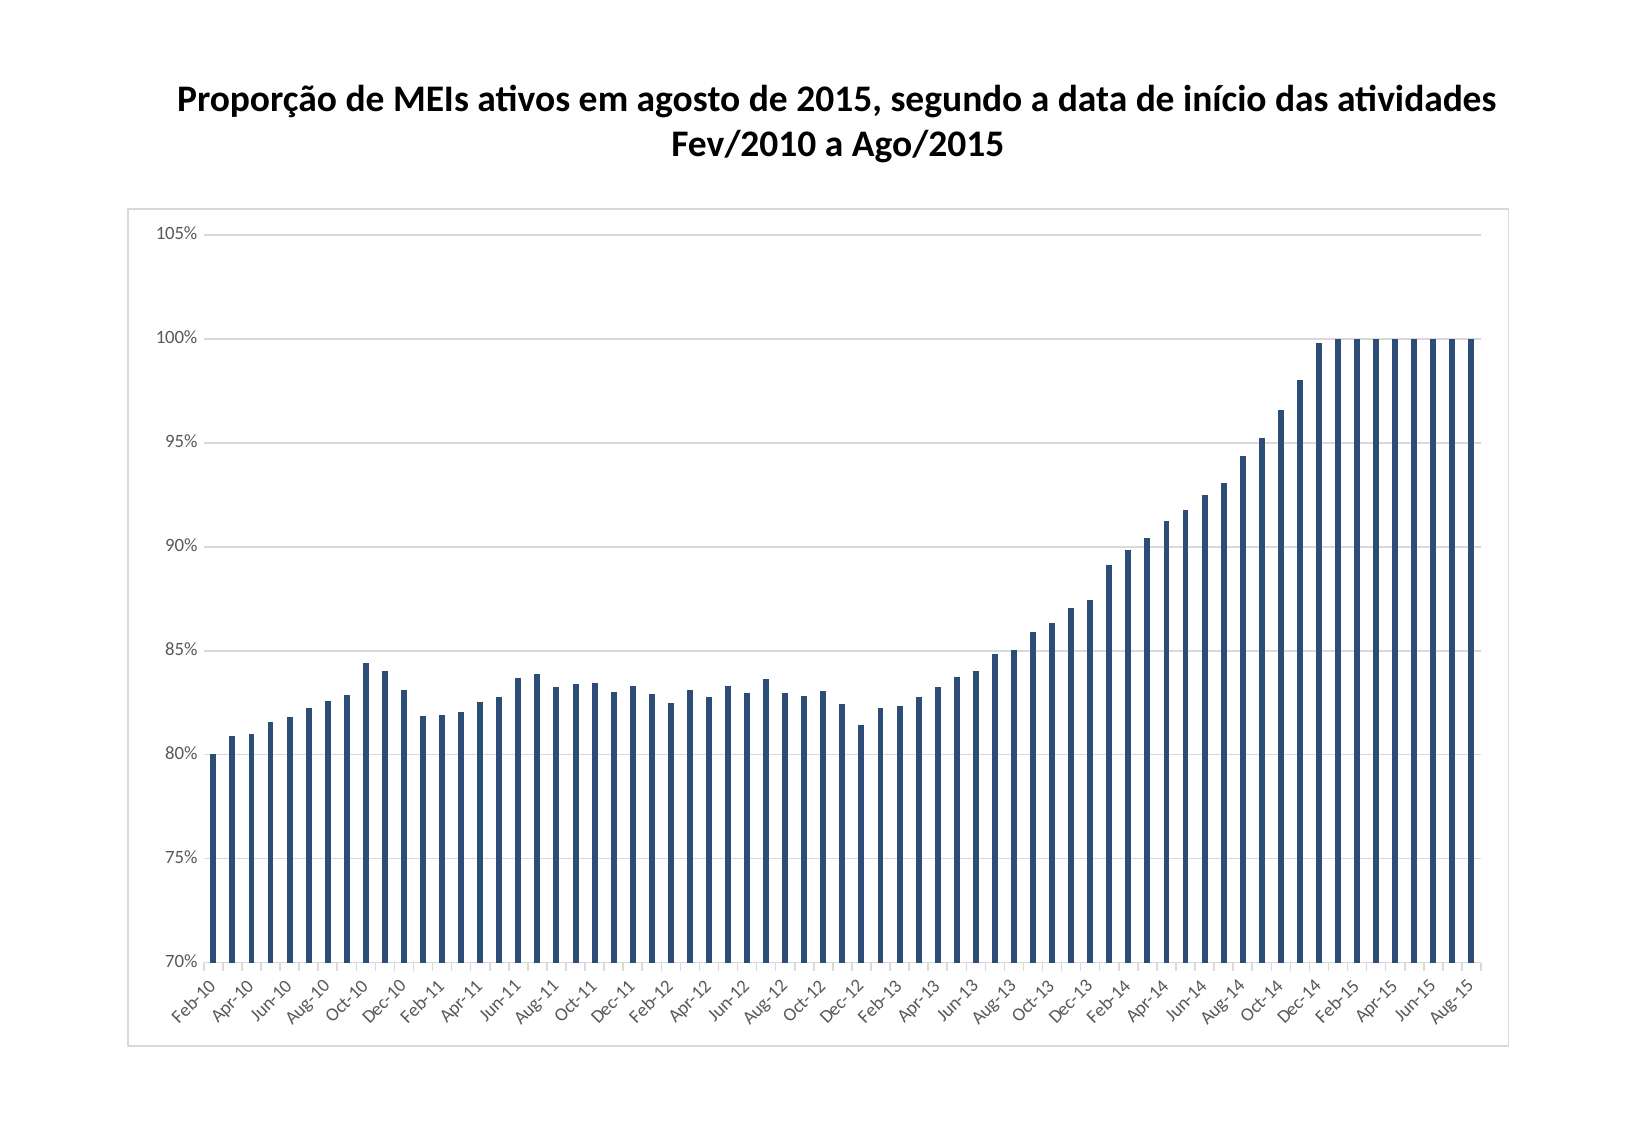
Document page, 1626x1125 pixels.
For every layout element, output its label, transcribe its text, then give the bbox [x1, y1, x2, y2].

chart [127, 207, 1510, 1047]
text_box Proporção de MEIs ativos em agosto de 2015, segundo a data de início das atividades Fev/2010 a Ago/2015 [32, 66, 1625, 172]
